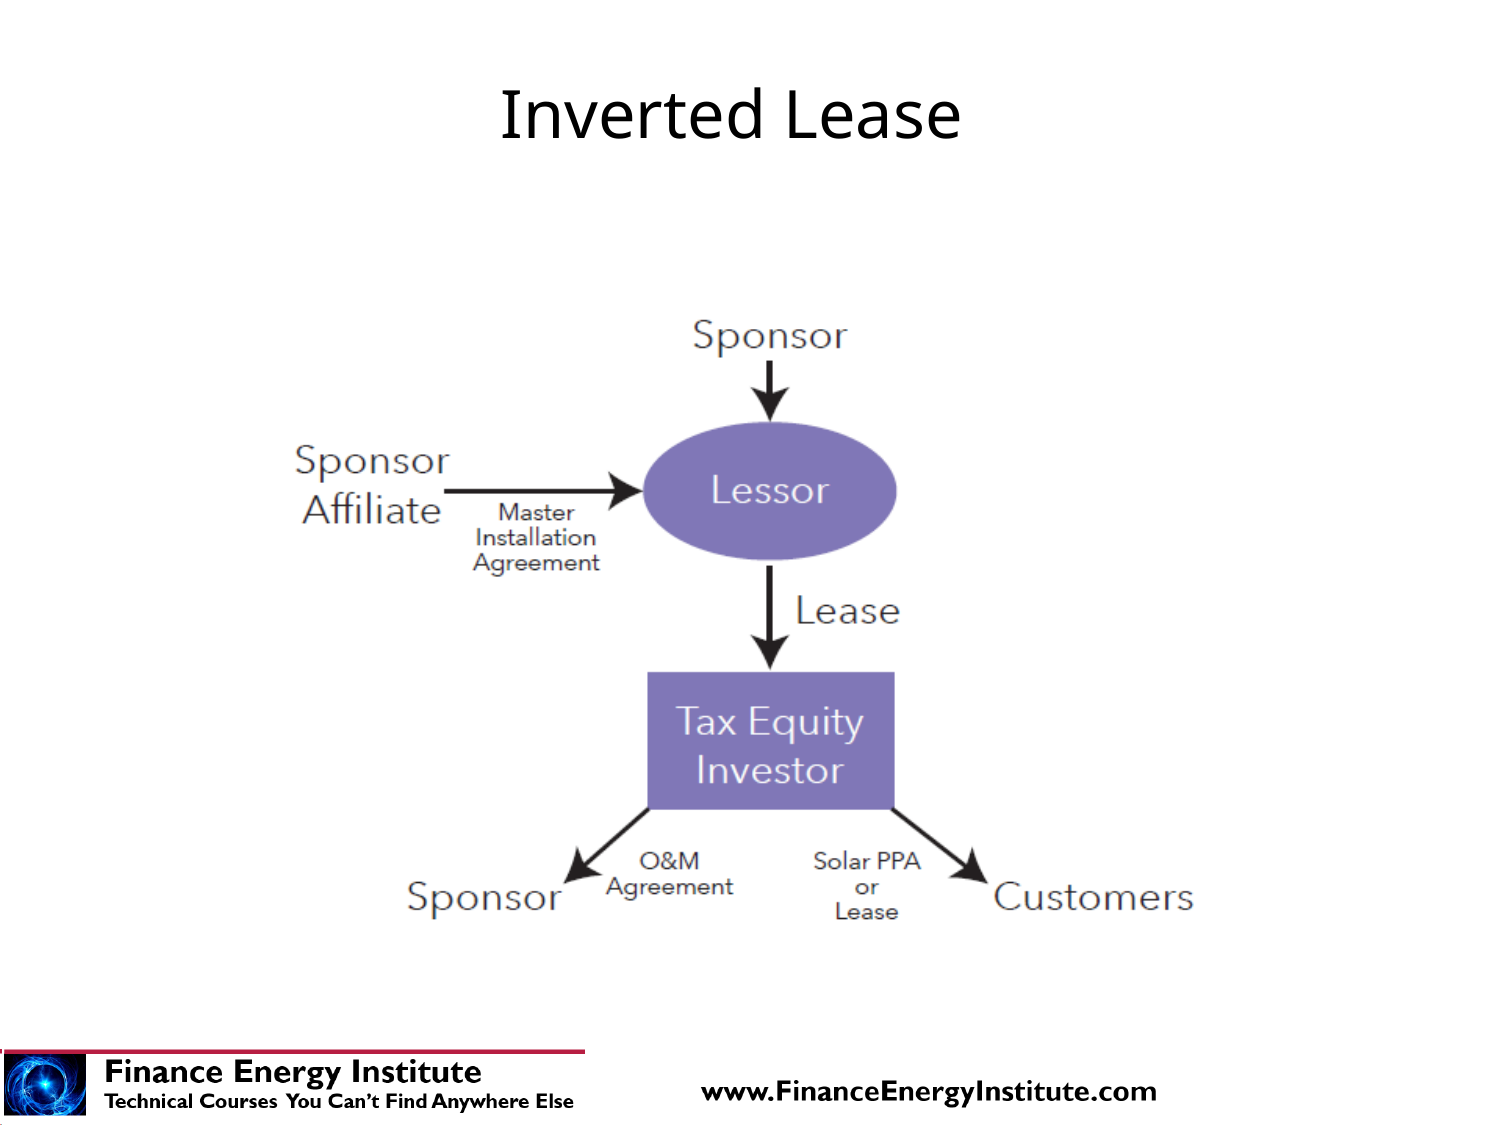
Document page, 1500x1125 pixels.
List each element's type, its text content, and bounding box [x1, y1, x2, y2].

picture [696, 1074, 1166, 1112]
picture [0, 1042, 585, 1125]
title Inverted Lease [103, 59, 1361, 174]
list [241, 267, 1261, 954]
